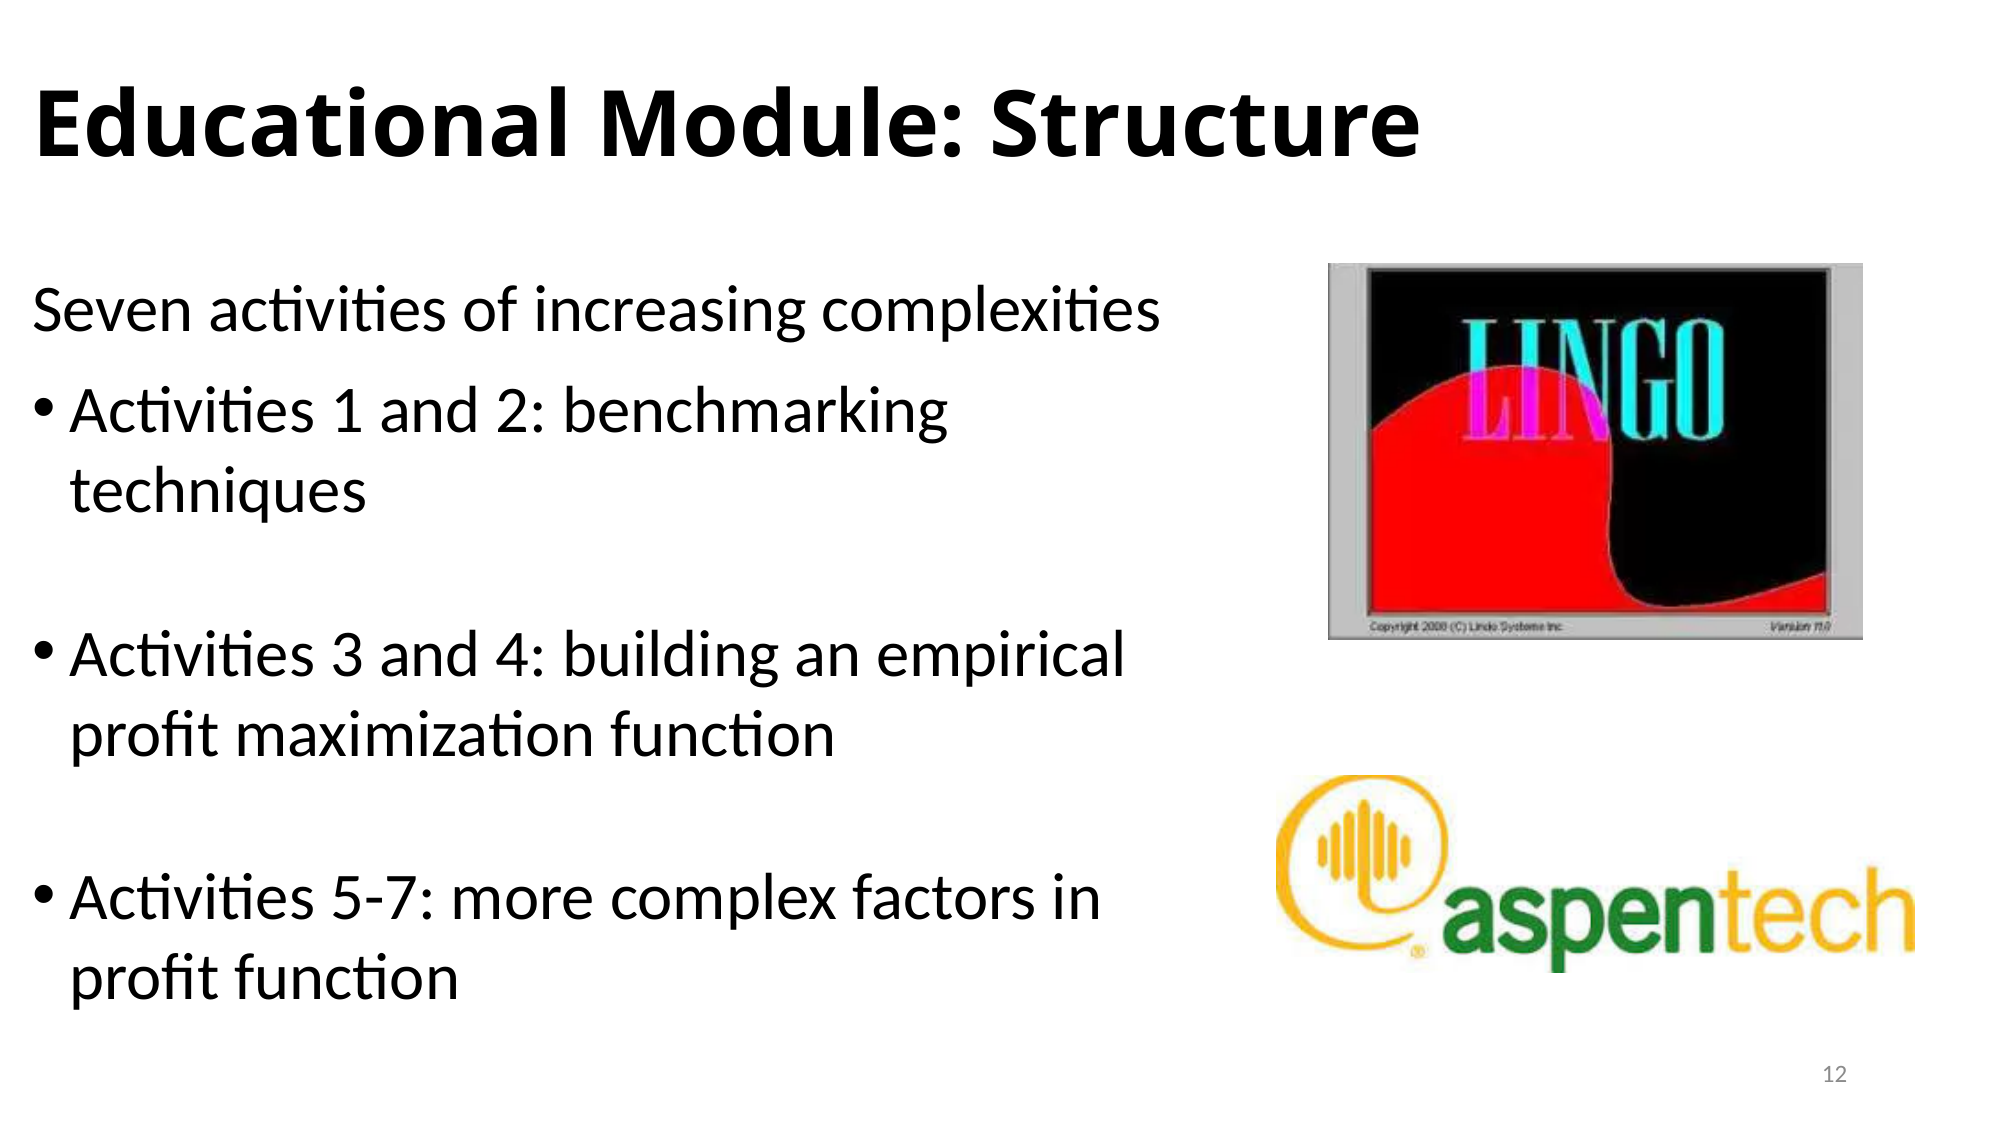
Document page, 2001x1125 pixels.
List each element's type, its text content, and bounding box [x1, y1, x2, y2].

picture [1328, 263, 1863, 641]
title Educational Module: Structure [17, 18, 1743, 236]
slide_number 12 [1412, 1042, 1863, 1103]
picture [1276, 775, 1915, 974]
list Seven activities of increasing complexities Activities 1 and 2: benchmarking techniques Activities 3 and 4: building an empirical profit maximization function Activities 5-7: more complex factors in profit function [17, 177, 1189, 1103]
